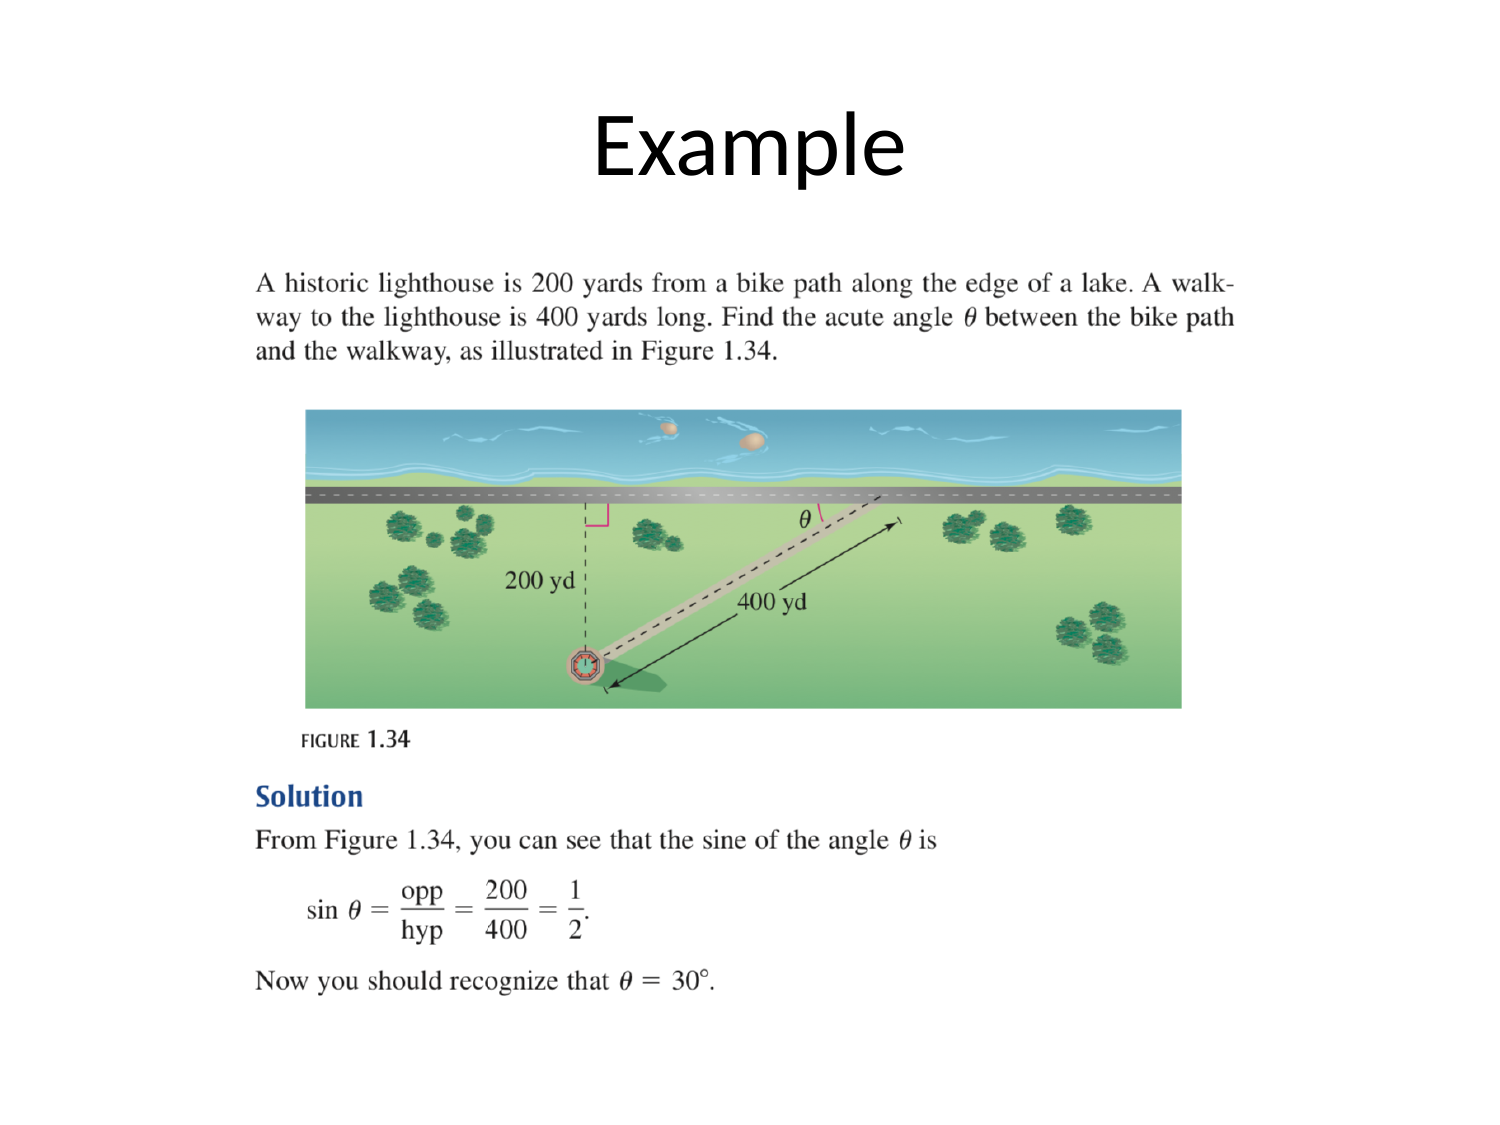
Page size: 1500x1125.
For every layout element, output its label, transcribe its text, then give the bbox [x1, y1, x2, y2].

title Example [75, 45, 1425, 233]
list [74, 262, 1426, 1006]
